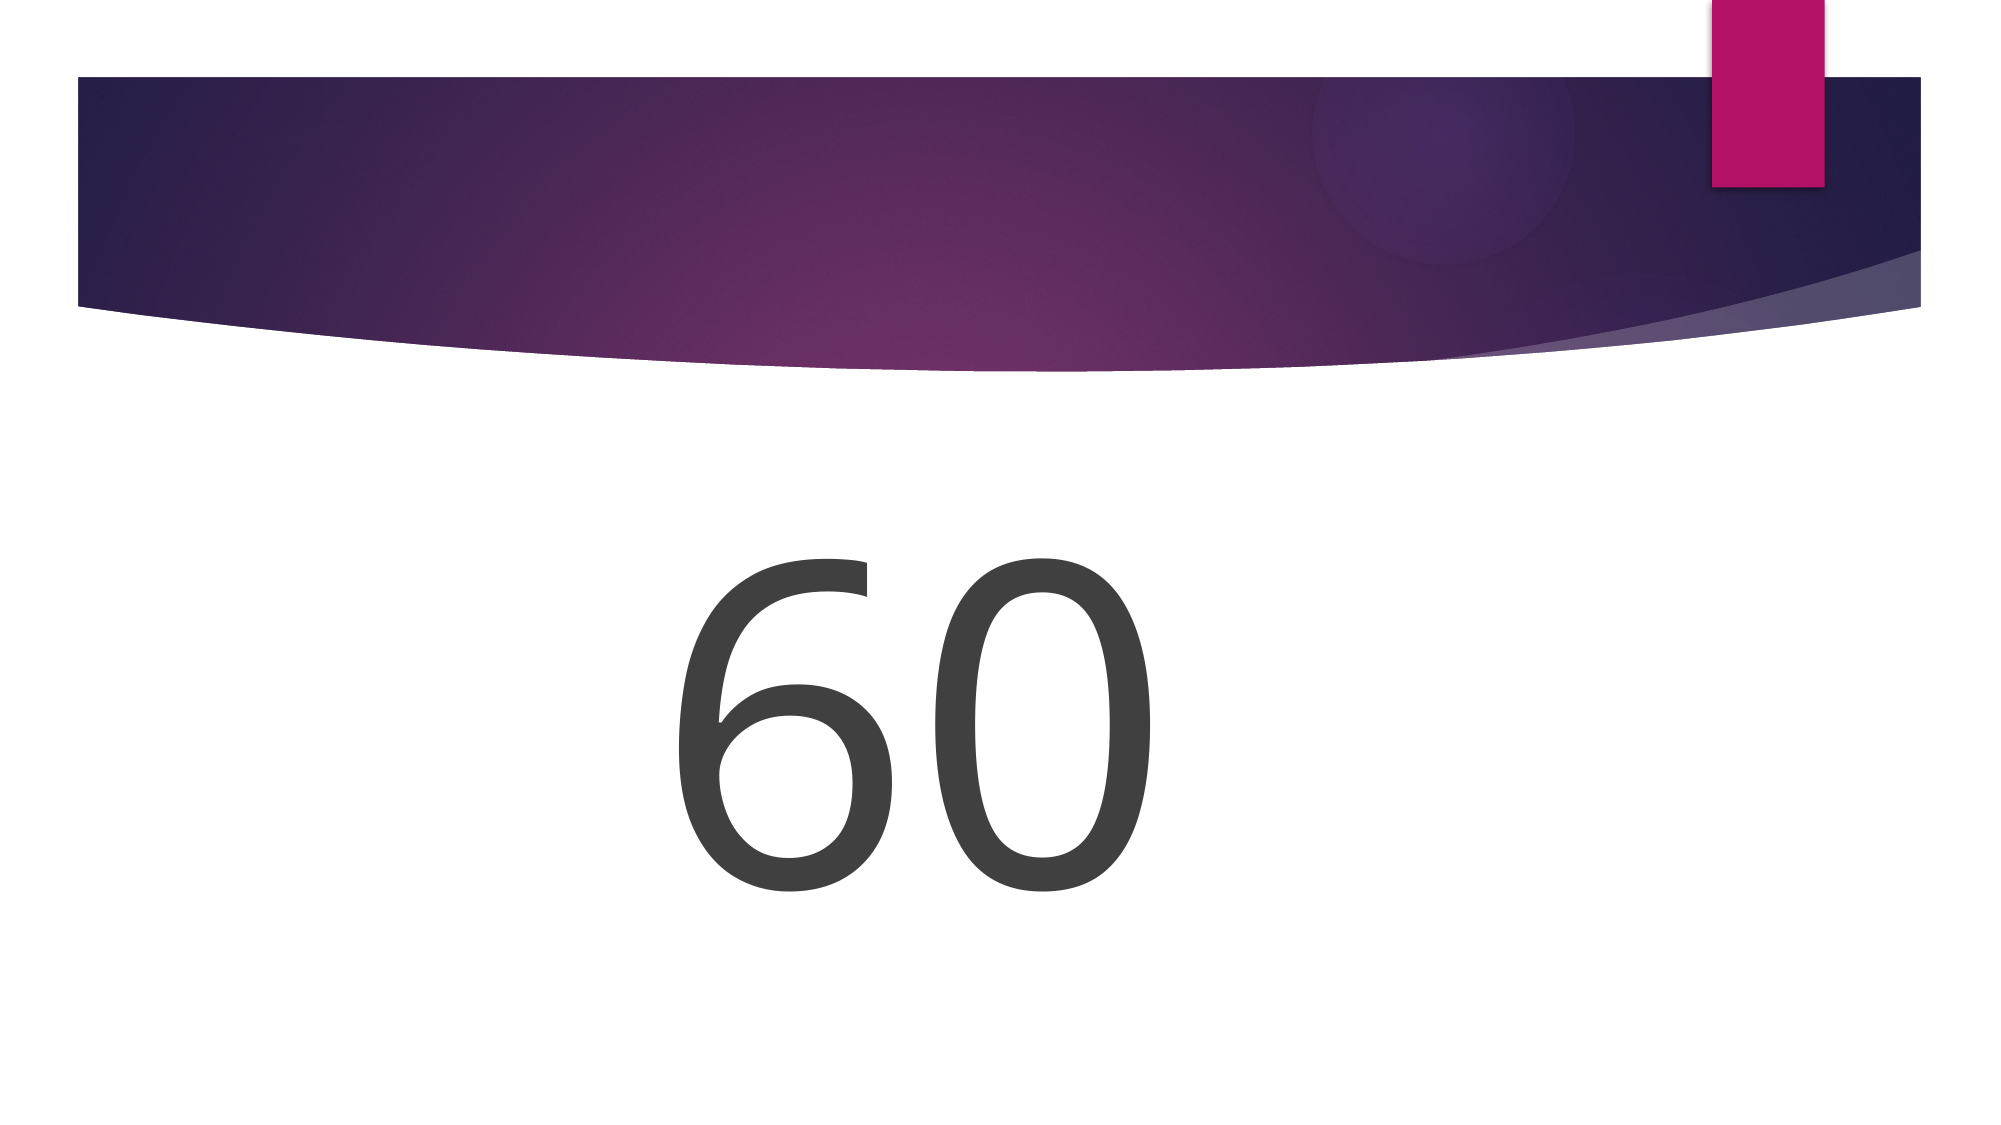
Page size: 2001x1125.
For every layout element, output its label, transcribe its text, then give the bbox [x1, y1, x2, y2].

list 60 [189, 427, 1638, 988]
